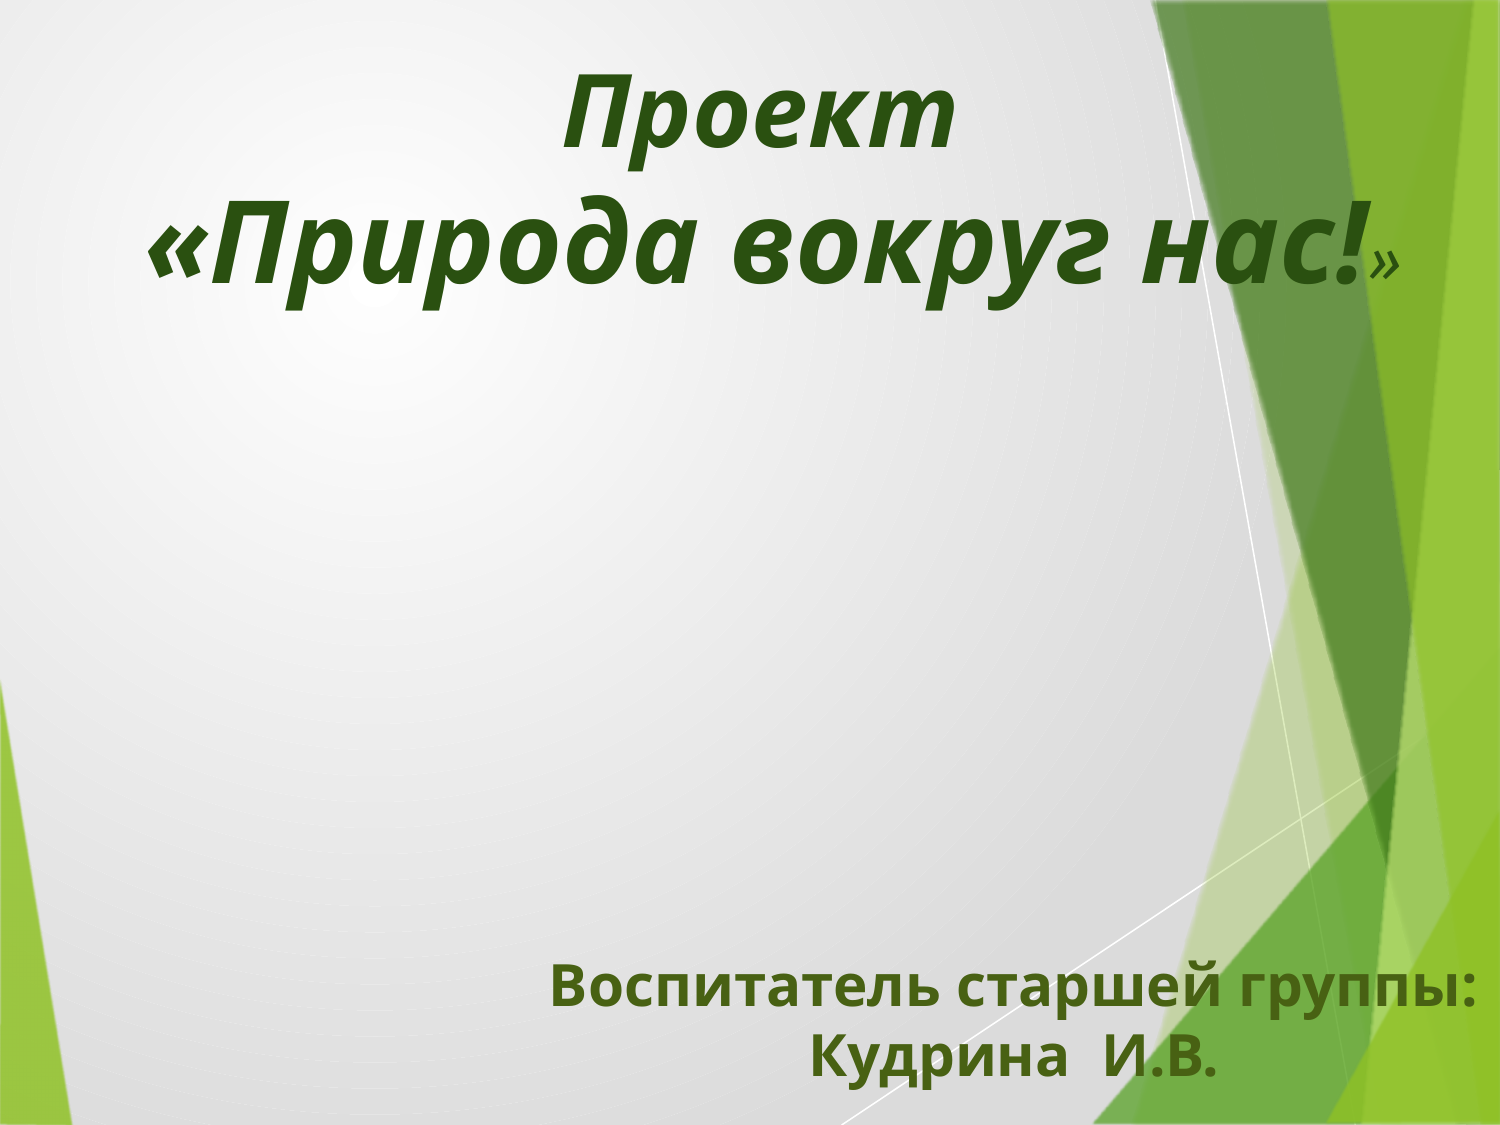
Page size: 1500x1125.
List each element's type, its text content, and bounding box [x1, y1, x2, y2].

title Проект «Природа вокруг нас!» [100, 38, 1447, 422]
text_box Воспитатель старшей группы: Кудрина И.В. [527, 940, 1500, 1096]
